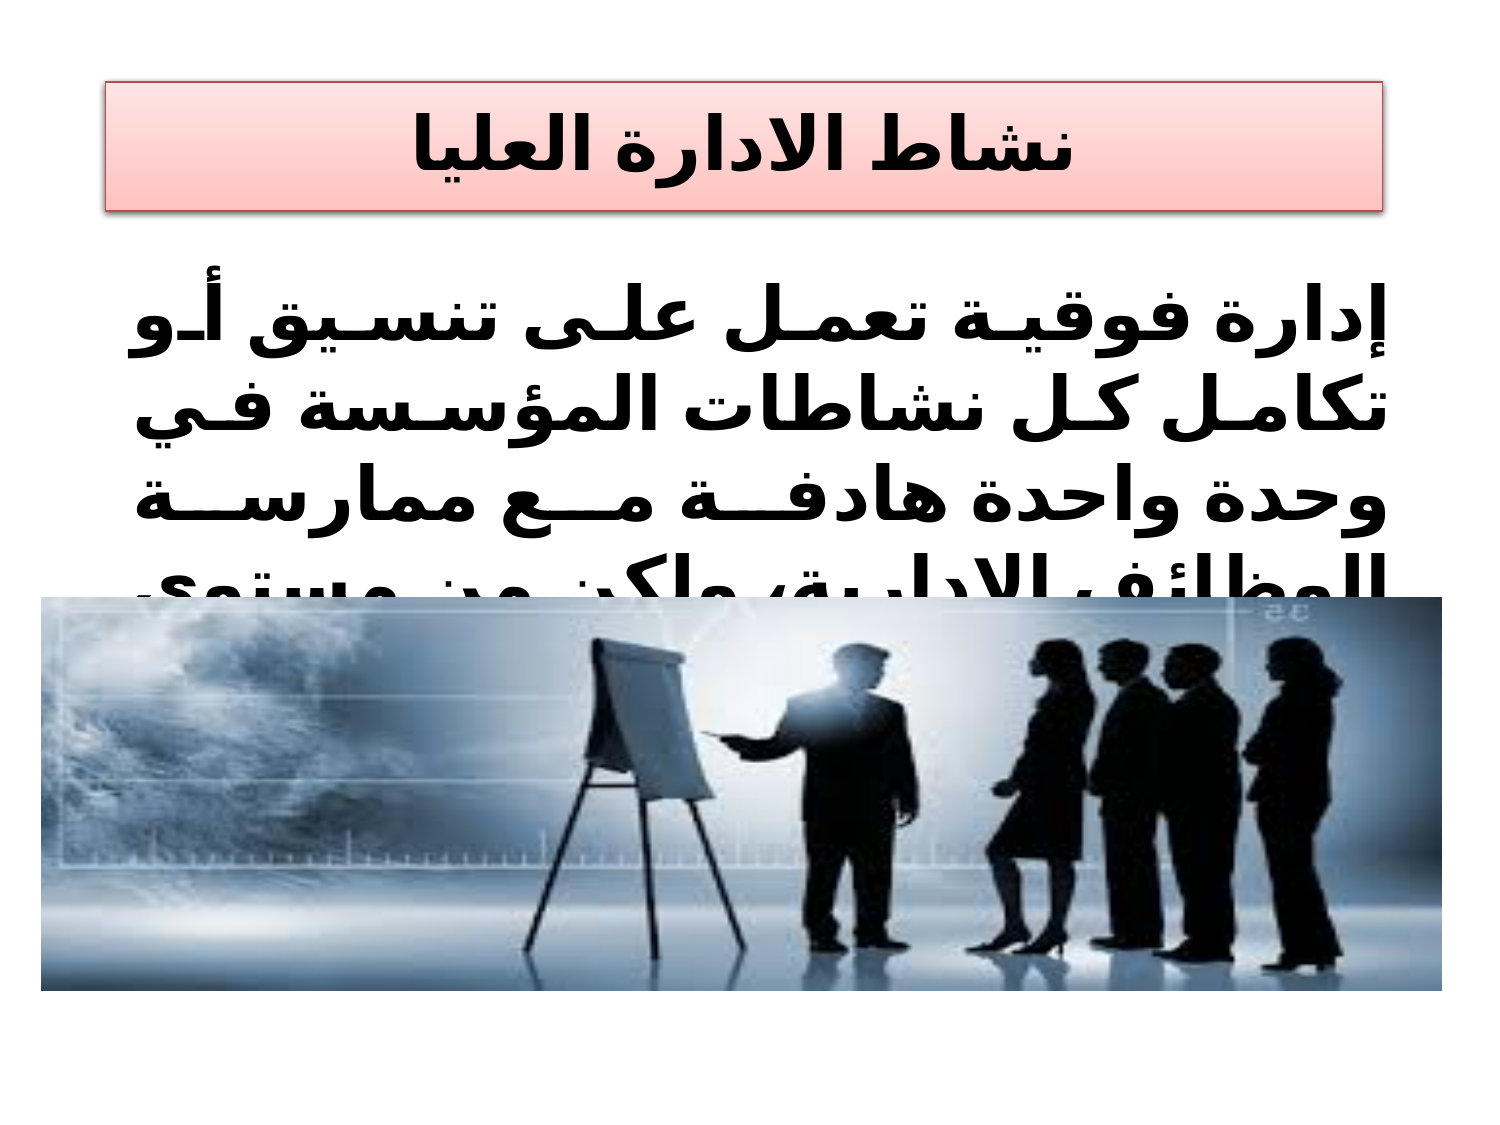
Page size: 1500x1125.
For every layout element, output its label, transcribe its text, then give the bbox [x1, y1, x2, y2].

text_box إدارة فوقية تعمل على تنسيق أو تكامل كل نشاطات المؤسسة في وحدة واحدة هادفة مع ممارسة الوظائف الإدارية، ولكن من مستوى عال [117, 257, 1407, 596]
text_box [105, 81, 1383, 212]
picture [41, 597, 1442, 992]
